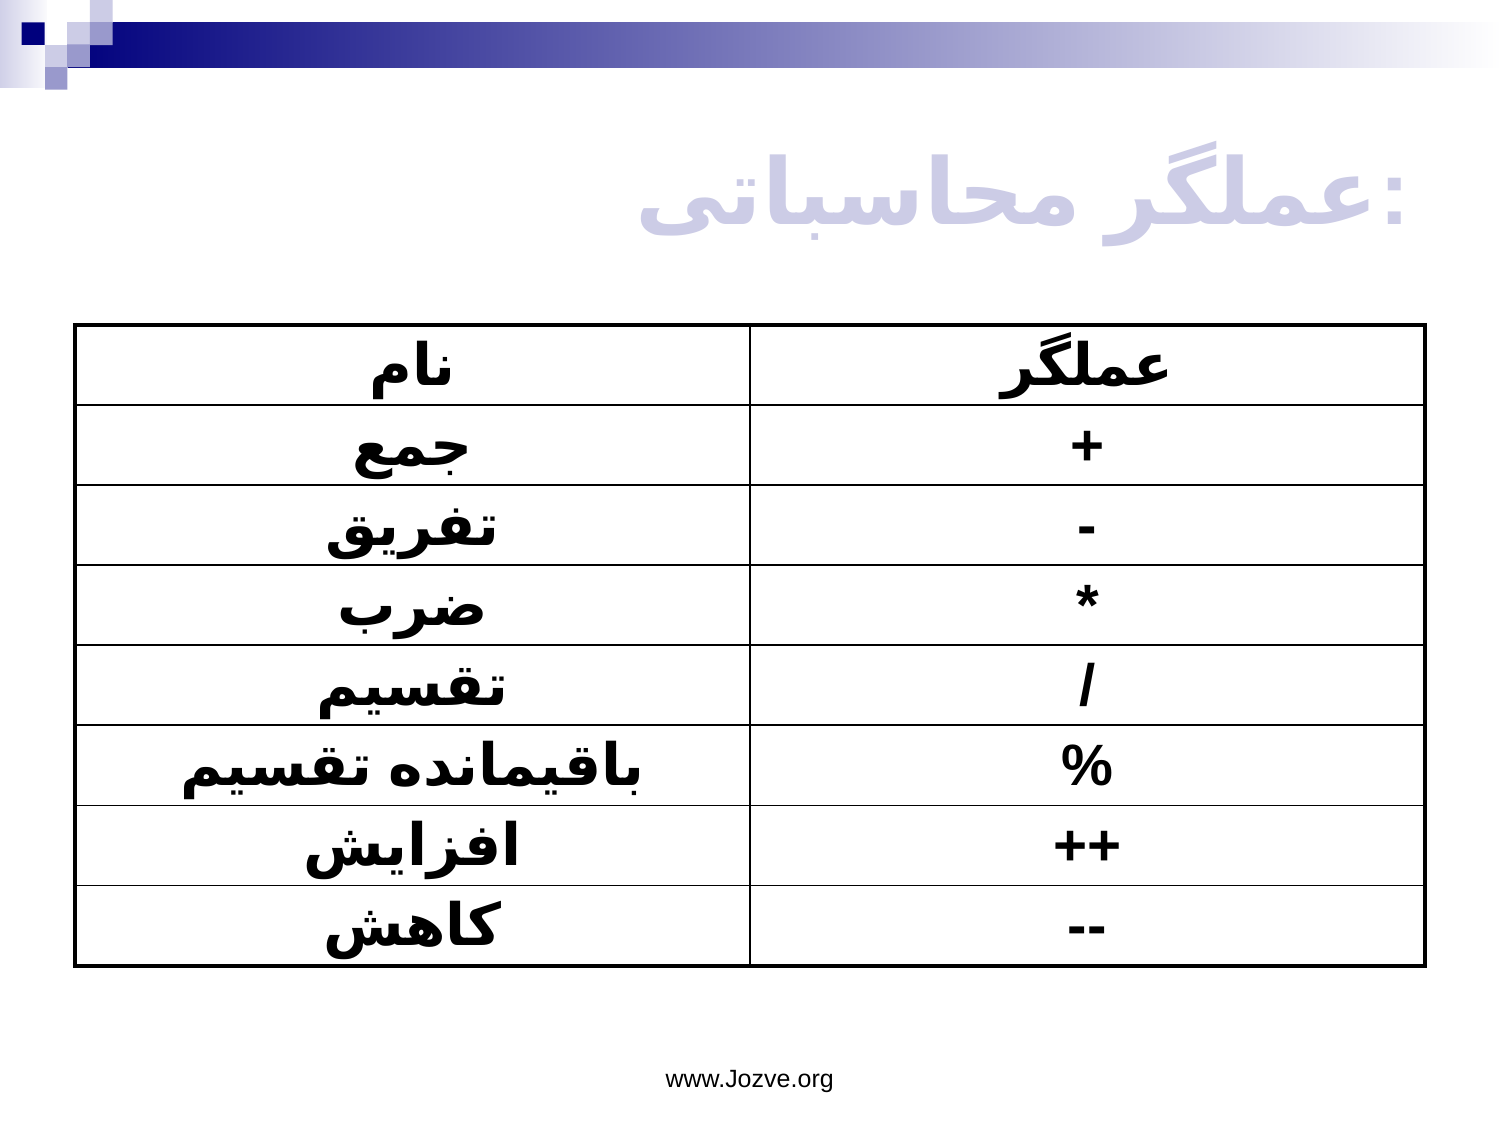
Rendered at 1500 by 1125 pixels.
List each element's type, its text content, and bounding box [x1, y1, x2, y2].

table_cell افزایش [77, 806, 749, 885]
table_cell * [751, 566, 1423, 644]
table_cell تقسیم [77, 646, 749, 724]
table_header نام [77, 327, 749, 404]
table_cell تفریق [77, 486, 749, 564]
table_cell -- [751, 886, 1423, 964]
table_cell باقیمانده تقسیم [77, 726, 749, 805]
footer www.Jozve.org [512, 1024, 988, 1101]
table_cell + [751, 406, 1423, 484]
table_cell کاهش [77, 886, 749, 964]
table_cell جمع [77, 406, 749, 484]
table_cell / [751, 646, 1423, 724]
table_cell % [751, 726, 1423, 805]
table_cell - [751, 486, 1423, 564]
table_header عملگر [751, 327, 1423, 404]
table_cell ضرب [77, 566, 749, 644]
table_cell ++ [751, 806, 1423, 885]
title عملگر محاسباتی: [74, 74, 1426, 301]
